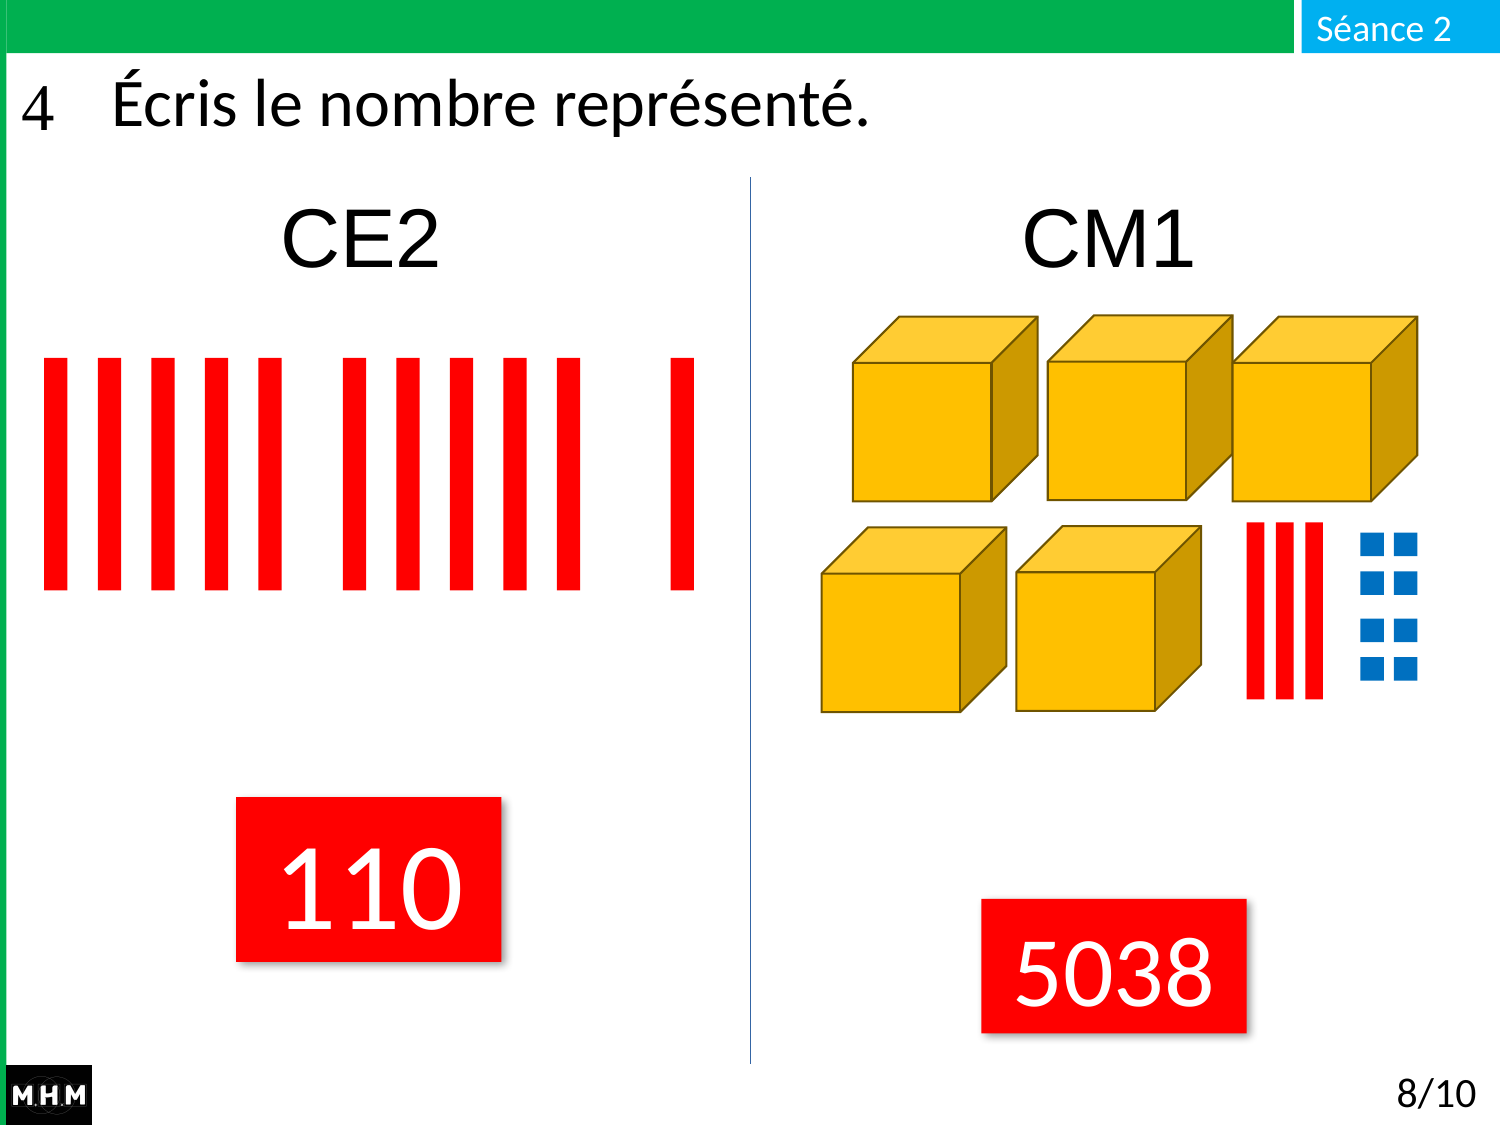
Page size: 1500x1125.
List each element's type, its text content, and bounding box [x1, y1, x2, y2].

text_box [44, 357, 68, 591]
text_box 110 [236, 797, 502, 962]
list 8/10 [1373, 1064, 1500, 1125]
title Écris le nombre représenté. [96, 60, 1391, 150]
text_box [151, 357, 175, 591]
text_box 5038 [981, 898, 1247, 1034]
text_box CE2 CM1 [265, 177, 750, 332]
text_box [204, 357, 229, 591]
text_box [1275, 522, 1294, 700]
text_box [670, 357, 694, 591]
text_box [556, 357, 581, 591]
text_box [1305, 522, 1323, 700]
text_box [1393, 571, 1418, 595]
text_box [821, 527, 1007, 713]
text_box [503, 357, 527, 591]
text_box [258, 357, 282, 591]
text_box [1232, 316, 1418, 502]
text_box [1393, 618, 1418, 643]
text_box [1393, 657, 1418, 681]
text_box [1360, 571, 1384, 595]
text_box [1047, 315, 1233, 501]
text_box [97, 357, 122, 591]
text_box [1360, 532, 1384, 557]
text_box [1016, 526, 1202, 711]
text_box [396, 357, 420, 591]
text_box [342, 357, 367, 591]
text_box [852, 316, 1038, 502]
text_box [1360, 618, 1384, 643]
text_box [1360, 657, 1384, 681]
text_box [1246, 522, 1265, 700]
text_box [1393, 532, 1418, 557]
text_box [449, 357, 474, 591]
text_box CE2 CM1 [751, 177, 1300, 332]
picture [6, 1065, 92, 1125]
